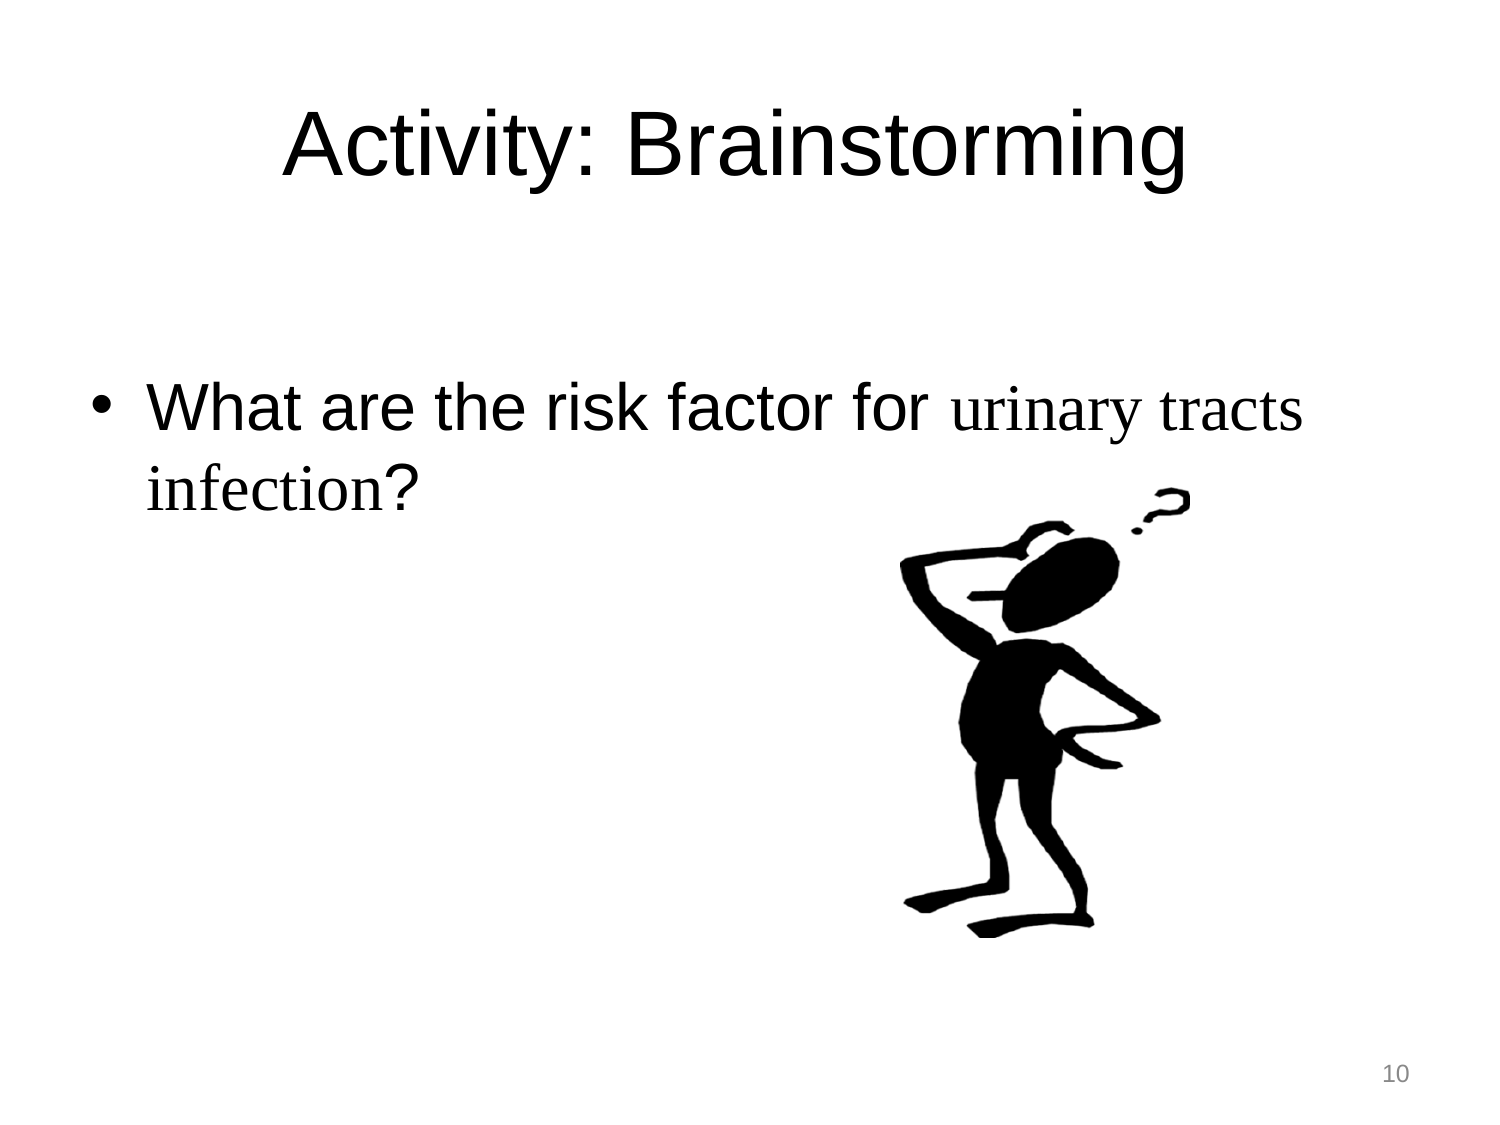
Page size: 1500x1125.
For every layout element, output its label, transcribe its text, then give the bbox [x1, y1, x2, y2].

title Activity: Brainstorming [75, 45, 1425, 233]
picture [899, 487, 1190, 938]
slide_number 10 [1074, 1042, 1425, 1103]
list What are the risk factor for urinary tracts infection? [75, 262, 1425, 1005]
